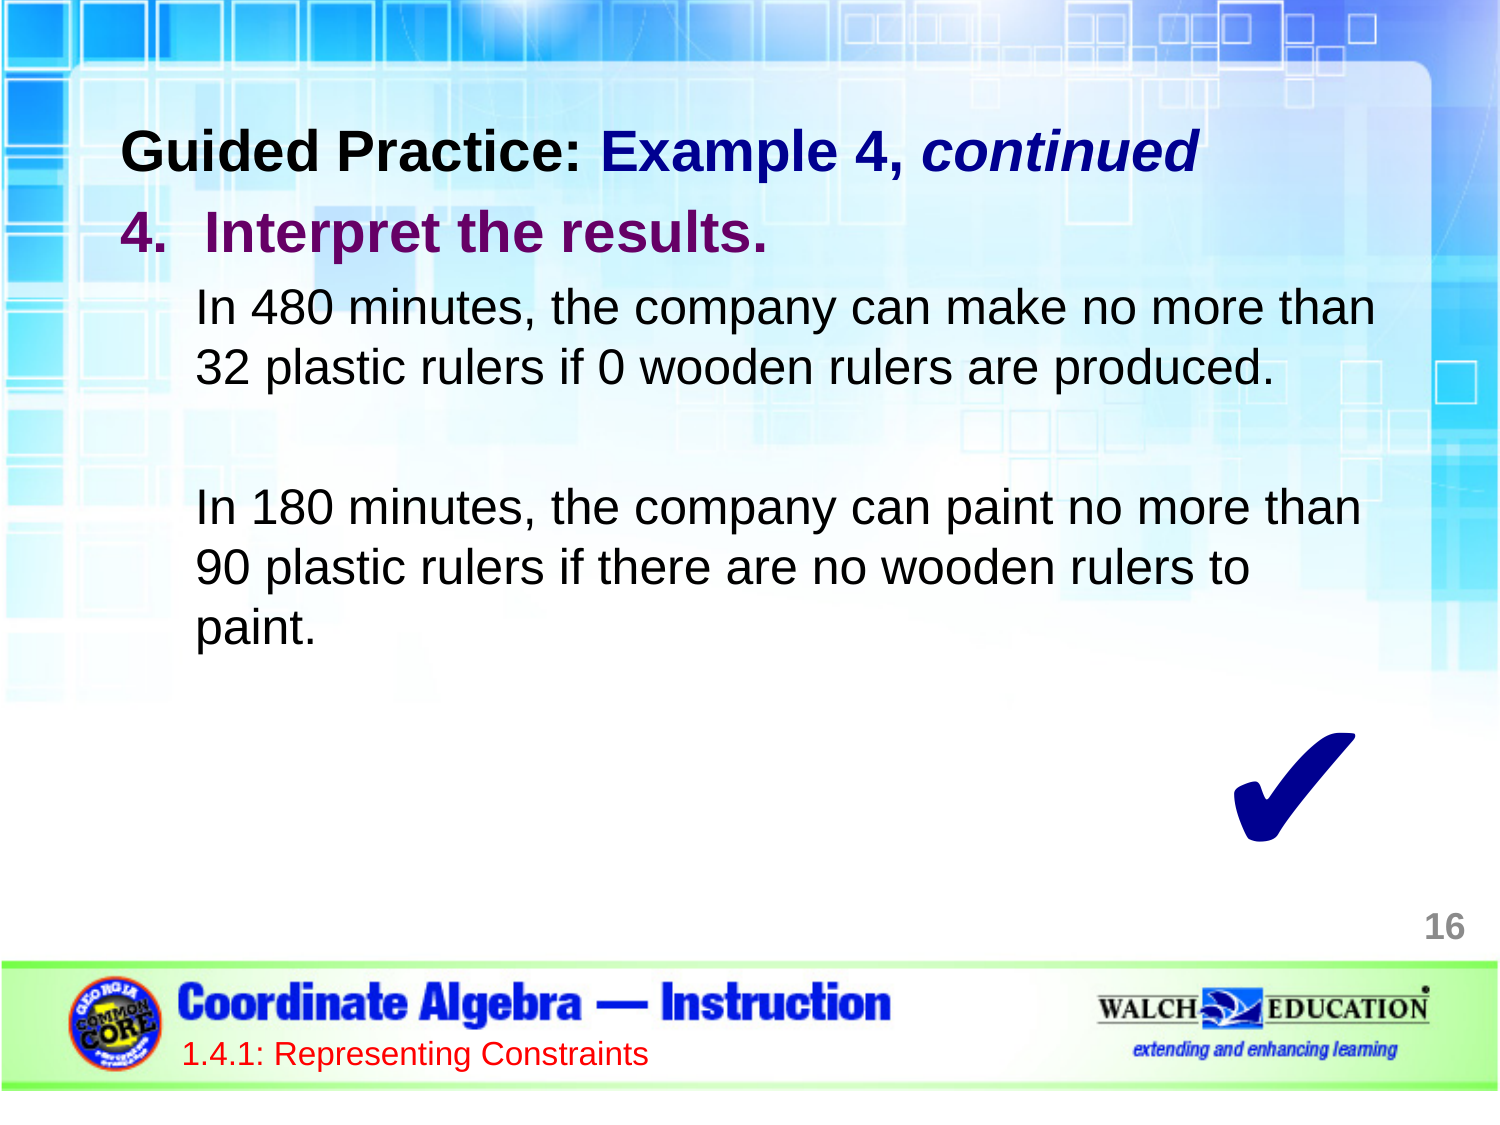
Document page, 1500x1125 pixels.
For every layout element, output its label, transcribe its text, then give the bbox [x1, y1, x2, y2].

slide_number 16 [1361, 901, 1481, 949]
subtitle Guided Practice: Example 4, continued Interpret the results. In 480 minutes, the company can make no more than 32 plastic rulers if 0 wooden rulers are produced. In 180 minutes, the company can paint no more than 90 plastic rulers if there are no wooden rulers to paint. [105, 105, 1394, 925]
picture [1, 0, 1500, 1091]
text_box ✔ [1128, 651, 1394, 907]
list 1.4.1: Representing Constraints [166, 1024, 1074, 1069]
